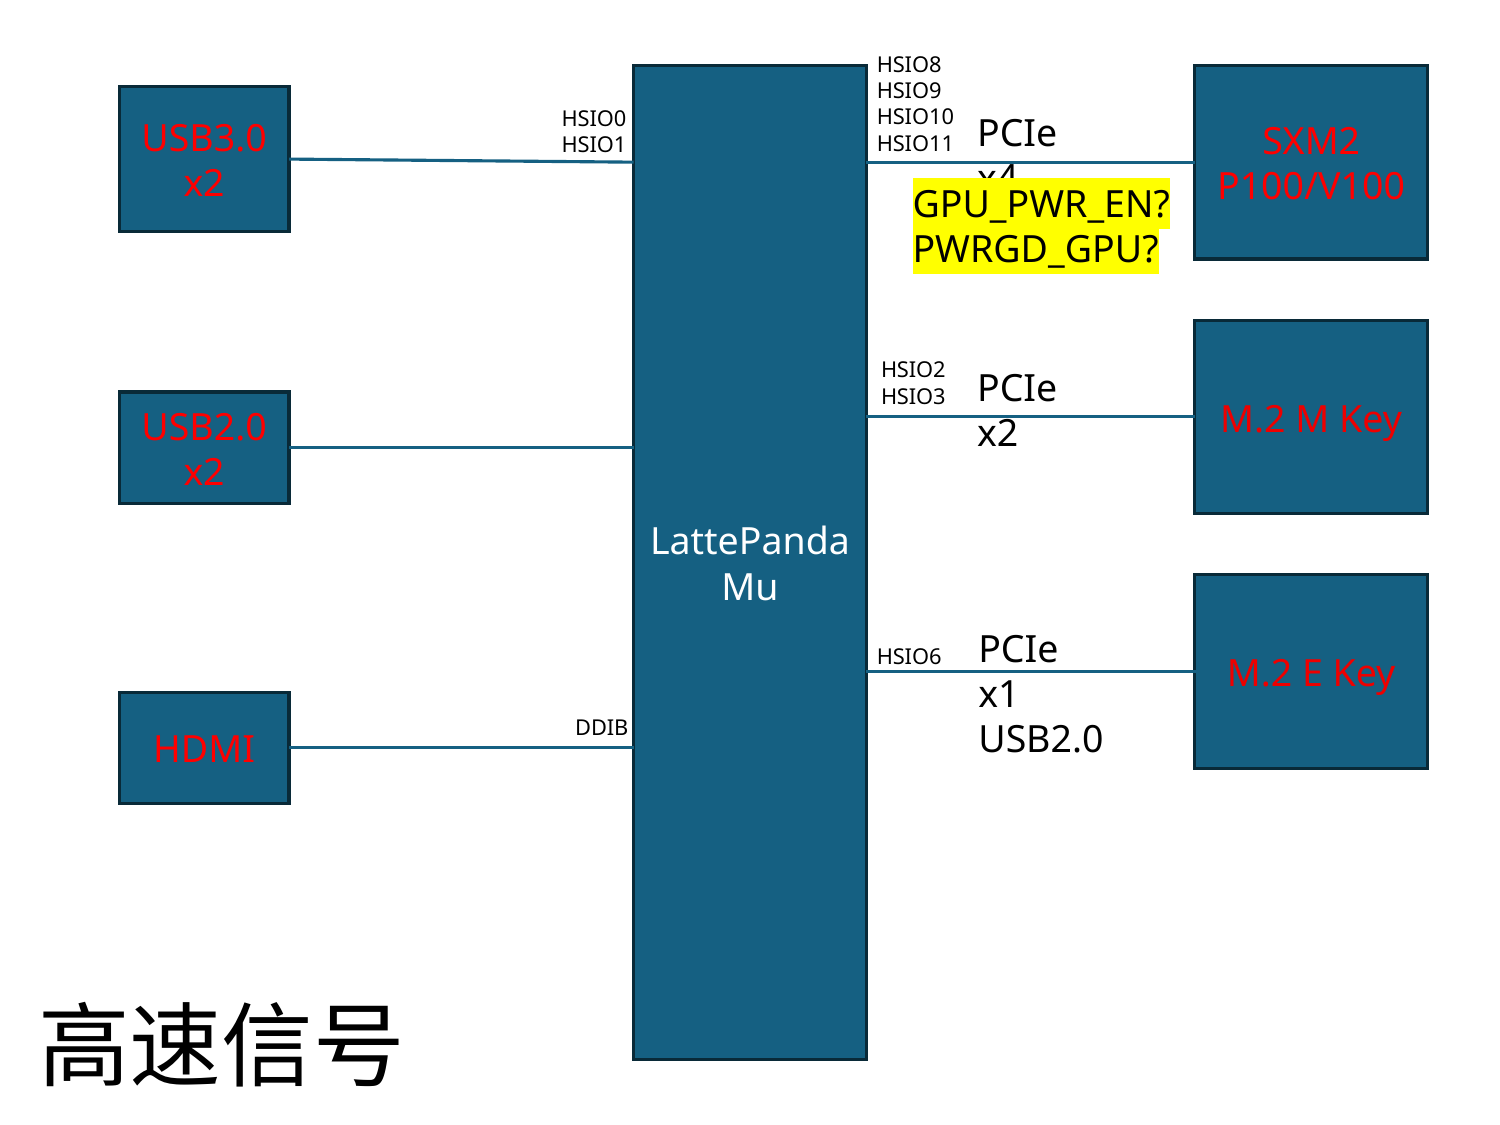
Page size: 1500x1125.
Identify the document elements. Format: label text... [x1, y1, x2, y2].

text_box HSIO6 [862, 635, 1018, 677]
text_box PCIe x2 [962, 418, 1121, 461]
text_box HSIO0 HSIO1 [546, 97, 702, 165]
text_box PCIe x4 [1018, 101, 1121, 161]
text_box GPU_PWR_EN? PWRGD_GPU? [897, 172, 1185, 323]
text_box 高速信号 [23, 980, 654, 1106]
text_box LattePanda Mu [632, 64, 868, 1061]
text_box HSIO8 HSIO9 HSIO10 HSIO11 [862, 43, 1018, 163]
text_box HSIO2 HSIO3 [866, 348, 1022, 416]
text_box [288, 158, 635, 163]
text_box USB3.0 x2 [118, 85, 291, 233]
text_box M.2 M Key [1193, 319, 1429, 515]
text_box SXM2 P100/V100 [1193, 64, 1429, 261]
text_box PCIe x4 [962, 163, 1121, 172]
text_box PCIe x2 [1022, 356, 1121, 416]
text_box DDIB [560, 705, 716, 747]
text_box M.2 E Key [1193, 573, 1429, 770]
text_box USB2.0 x2 [118, 390, 291, 505]
text_box PCIe x1 USB2.0 [963, 673, 1122, 768]
text_box PCIe x1 USB2.0 [963, 617, 1122, 670]
text_box HDMI [118, 691, 291, 805]
